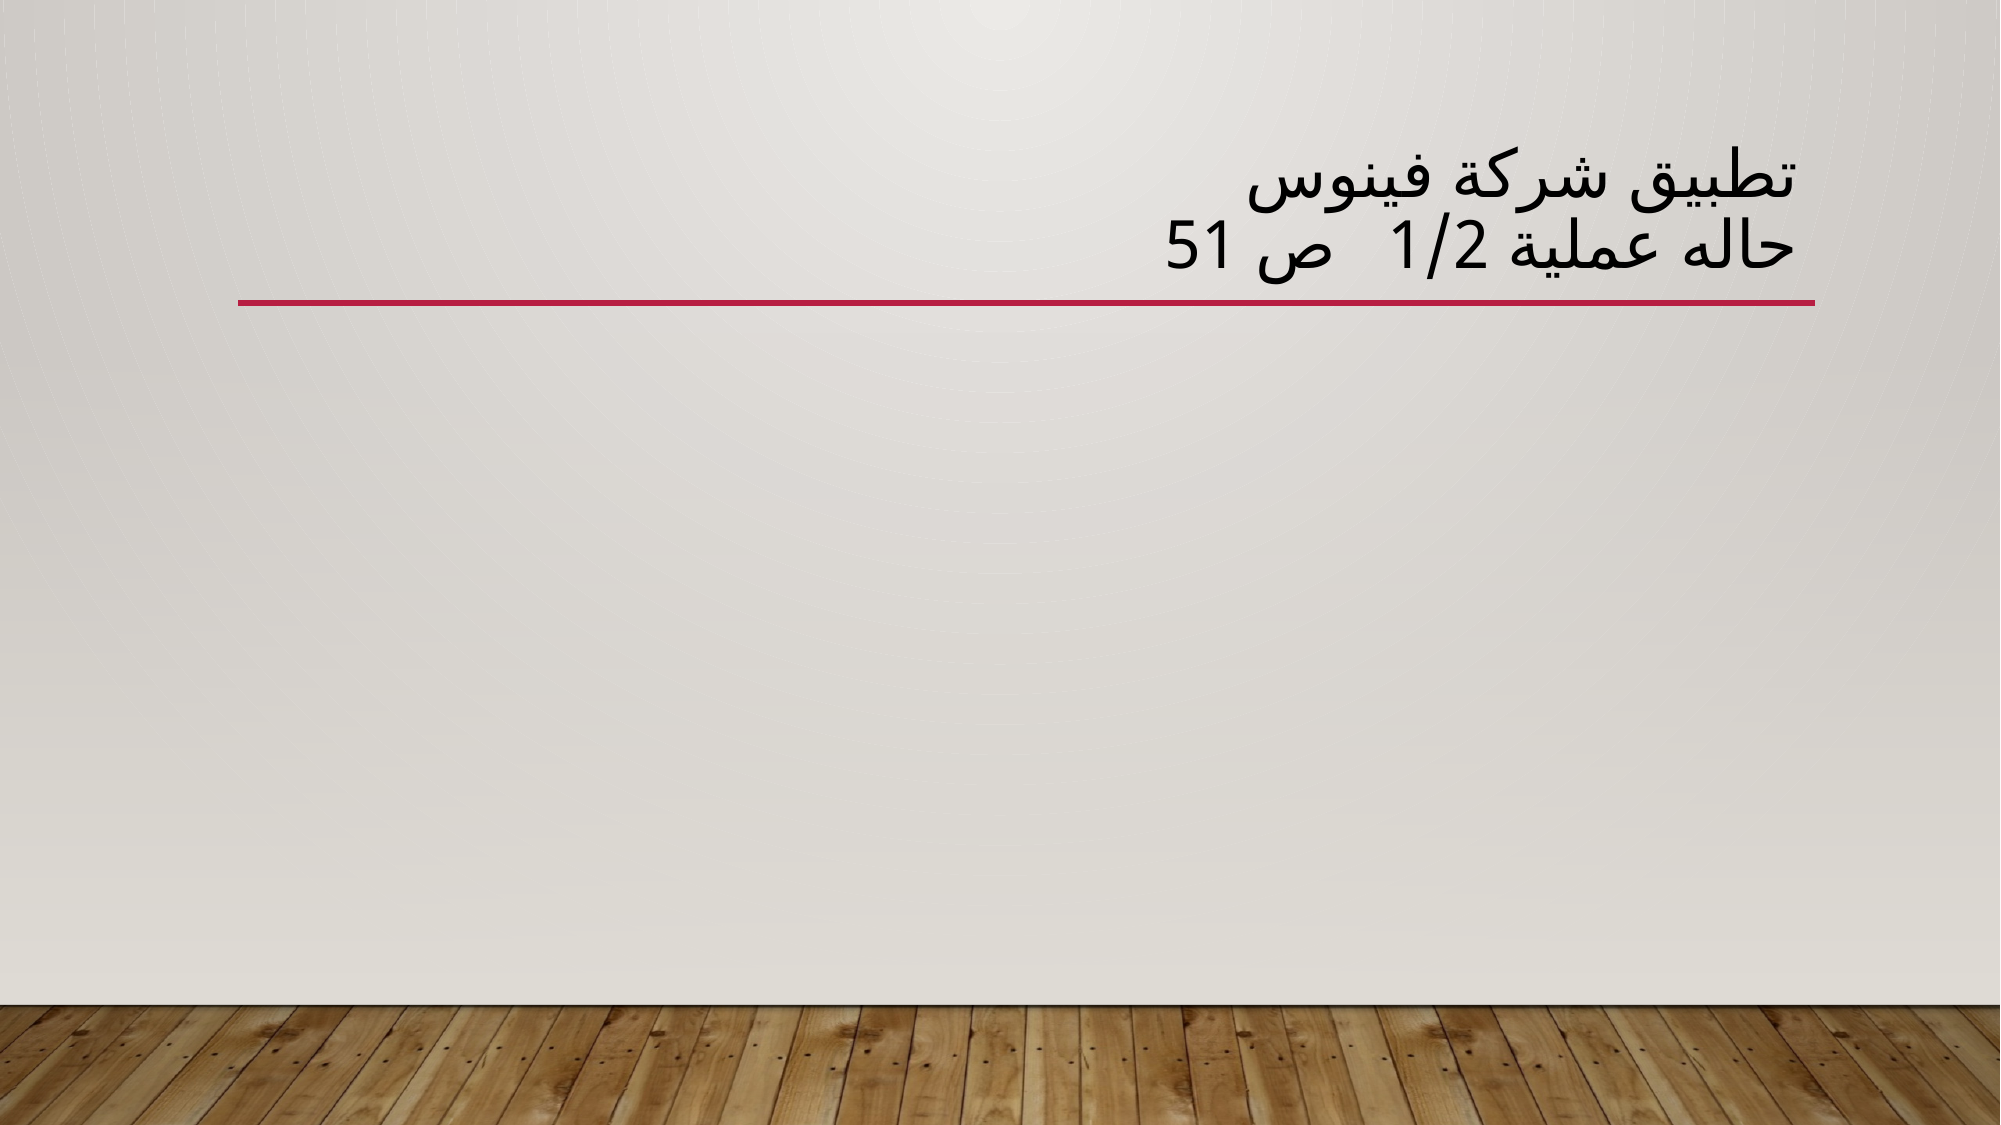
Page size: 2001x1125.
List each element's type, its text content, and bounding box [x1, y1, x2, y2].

title تطبيق شركة فينوس حاله عملية 1/2 ص 51 [238, 131, 1814, 305]
picture [0, 1005, 2000, 1125]
